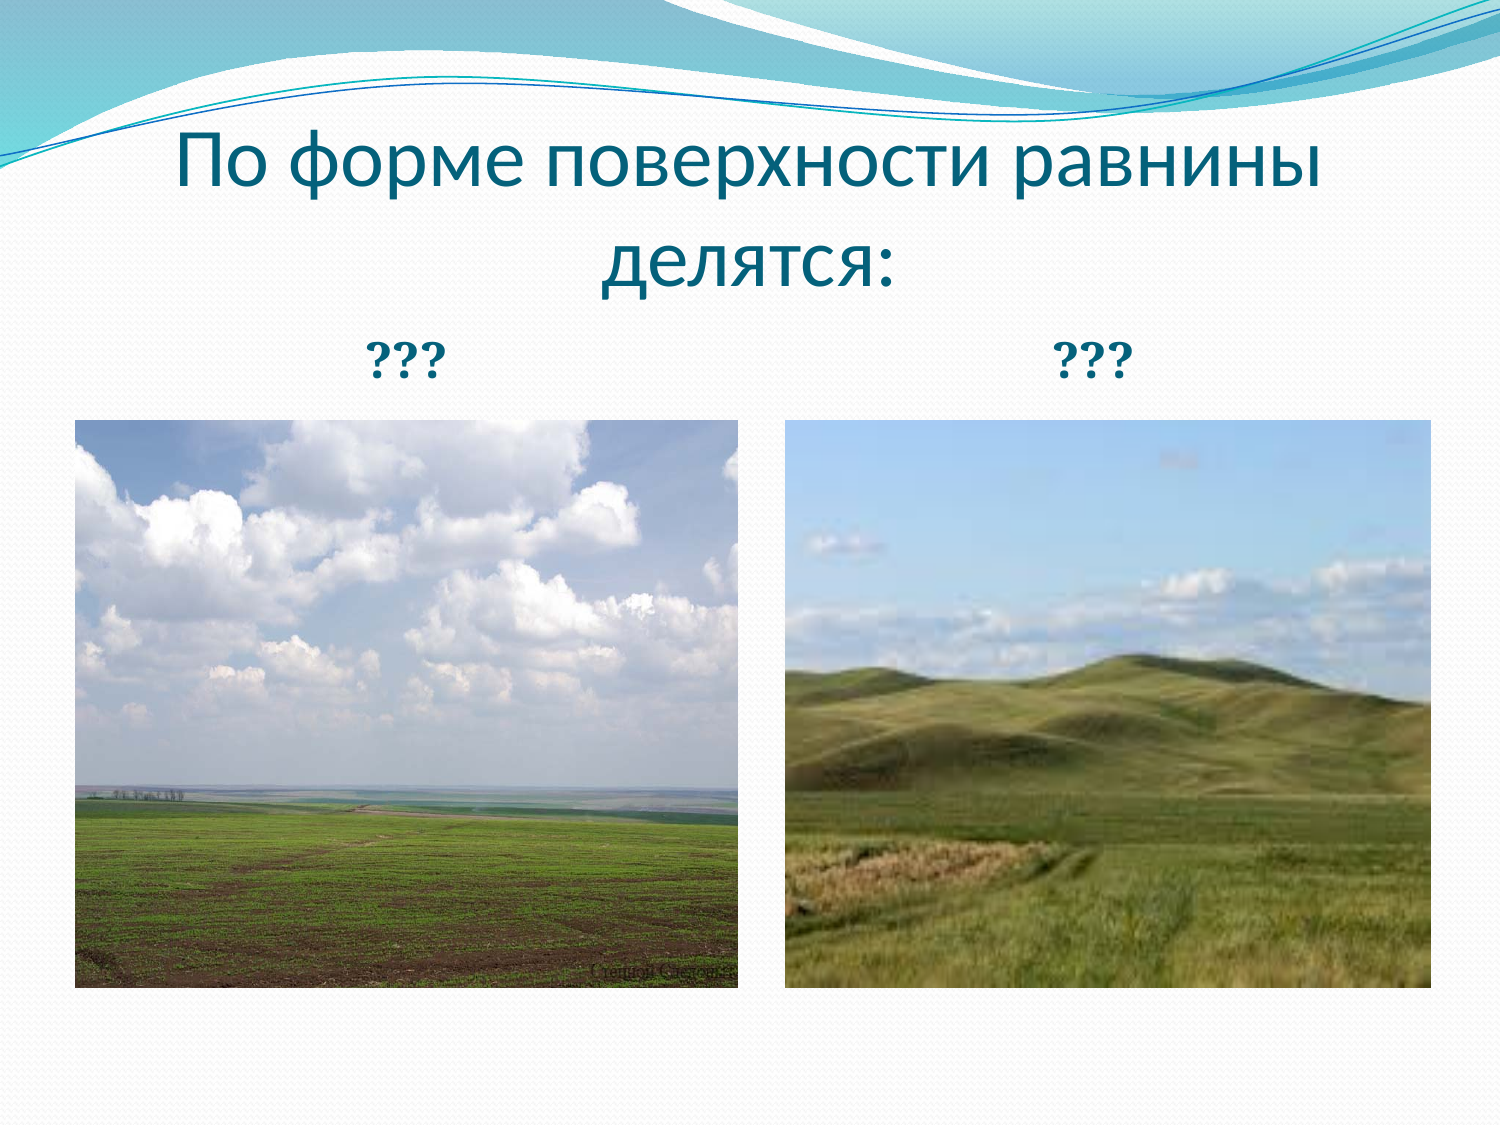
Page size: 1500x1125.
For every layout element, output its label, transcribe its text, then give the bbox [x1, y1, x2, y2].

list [785, 420, 1432, 988]
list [74, 420, 738, 988]
list ??? [75, 304, 738, 413]
list ??? [761, 305, 1425, 413]
title По форме поверхности равнины делятся: [75, 115, 1425, 303]
